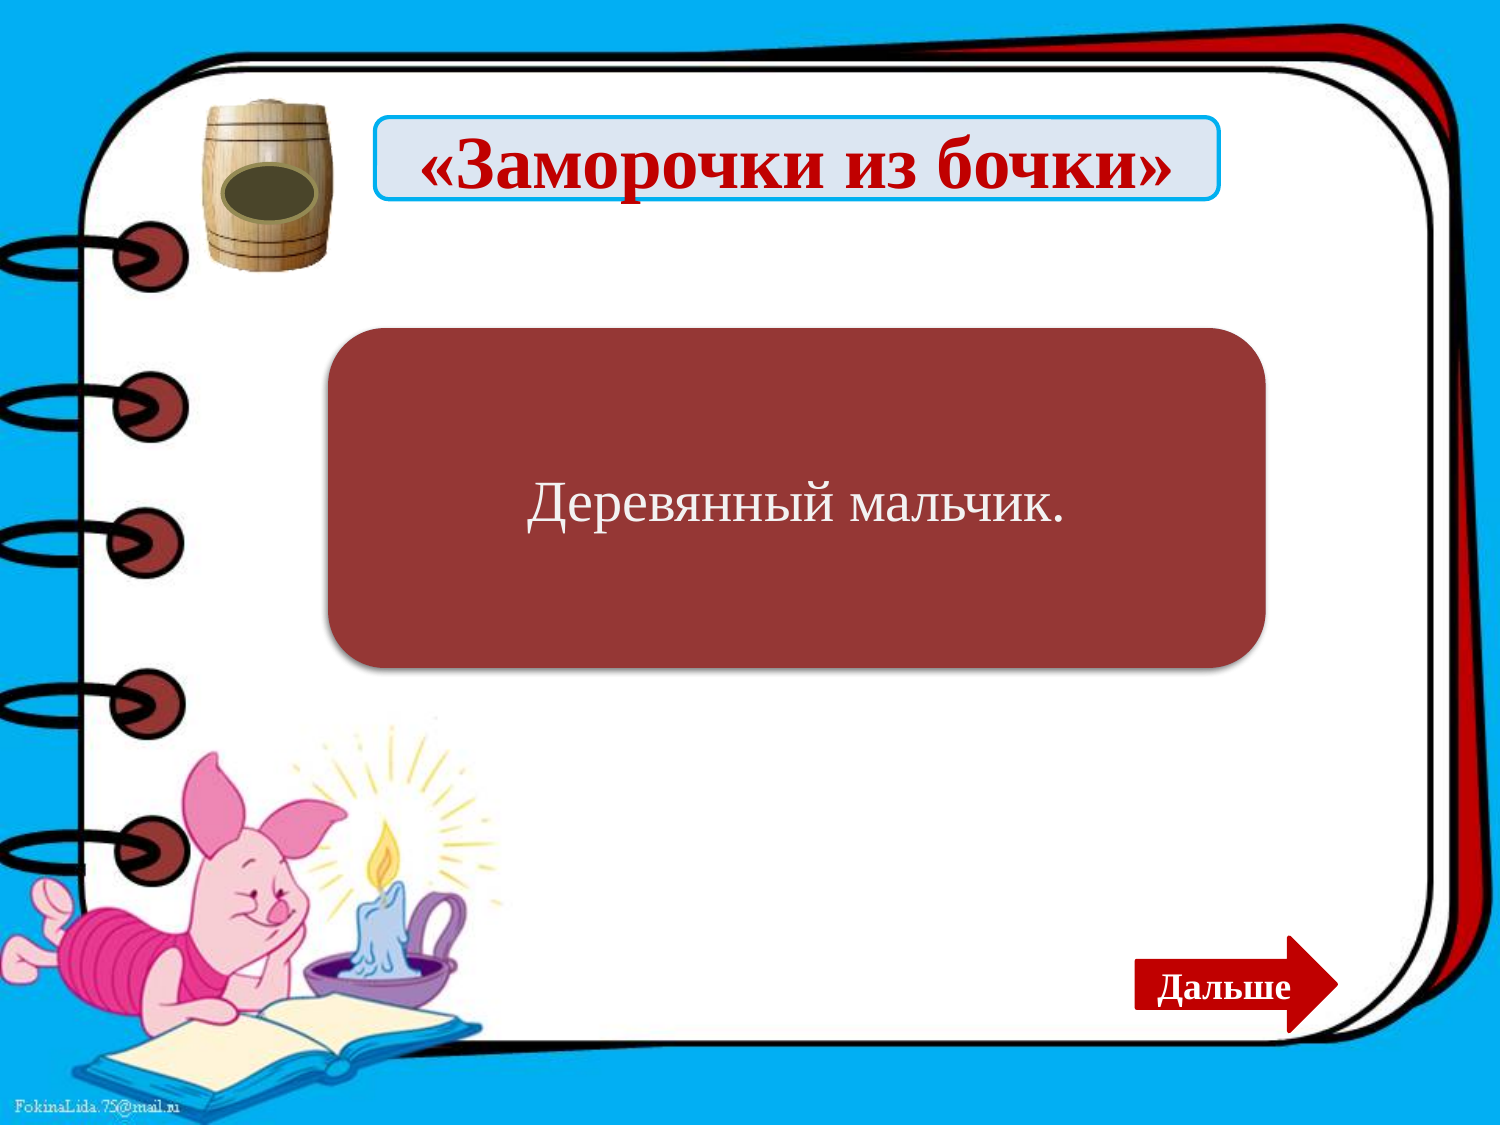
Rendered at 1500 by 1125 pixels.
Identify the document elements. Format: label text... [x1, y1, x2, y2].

text_box Дальше [1134, 935, 1338, 1034]
picture [0, 23, 1492, 1125]
text_box «Заморочки из бочки» [372, 115, 1221, 202]
text_box [326, 326, 1268, 671]
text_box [187, 93, 352, 280]
